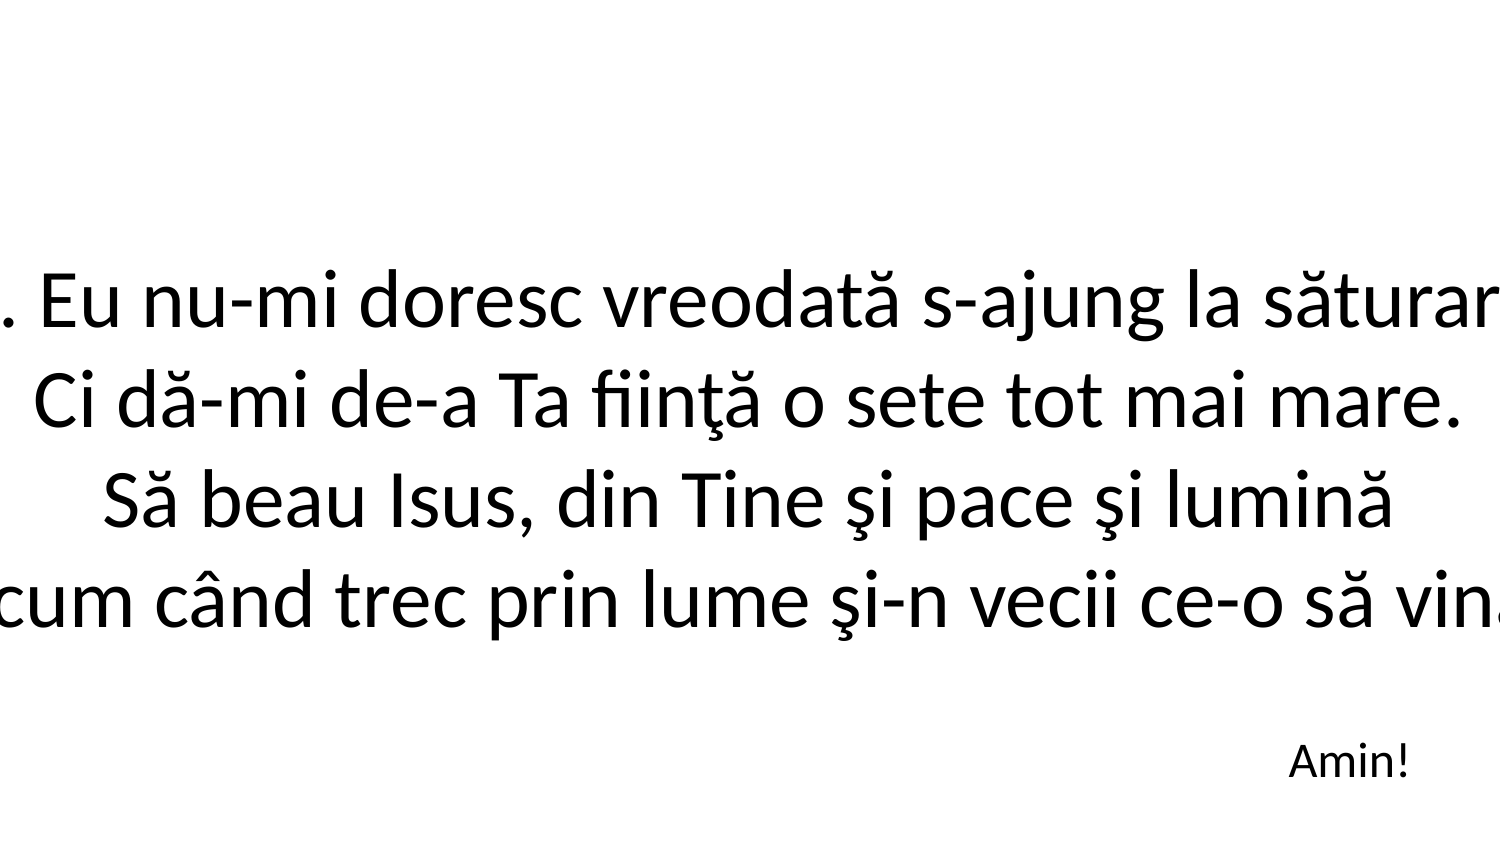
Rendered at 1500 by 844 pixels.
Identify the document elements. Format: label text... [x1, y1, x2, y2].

text_box Amin! [1273, 674, 1427, 795]
text_box 2. Eu nu-mi doresc vreodată s-ajung la săturare Ci dă-mi de-a Ta fiinţă o sete tot mai mare. Să beau Isus, din Tine şi pace şi lumină Acum când trec prin lume şi-n vecii ce-o să vină. [0, 192, 1500, 652]
